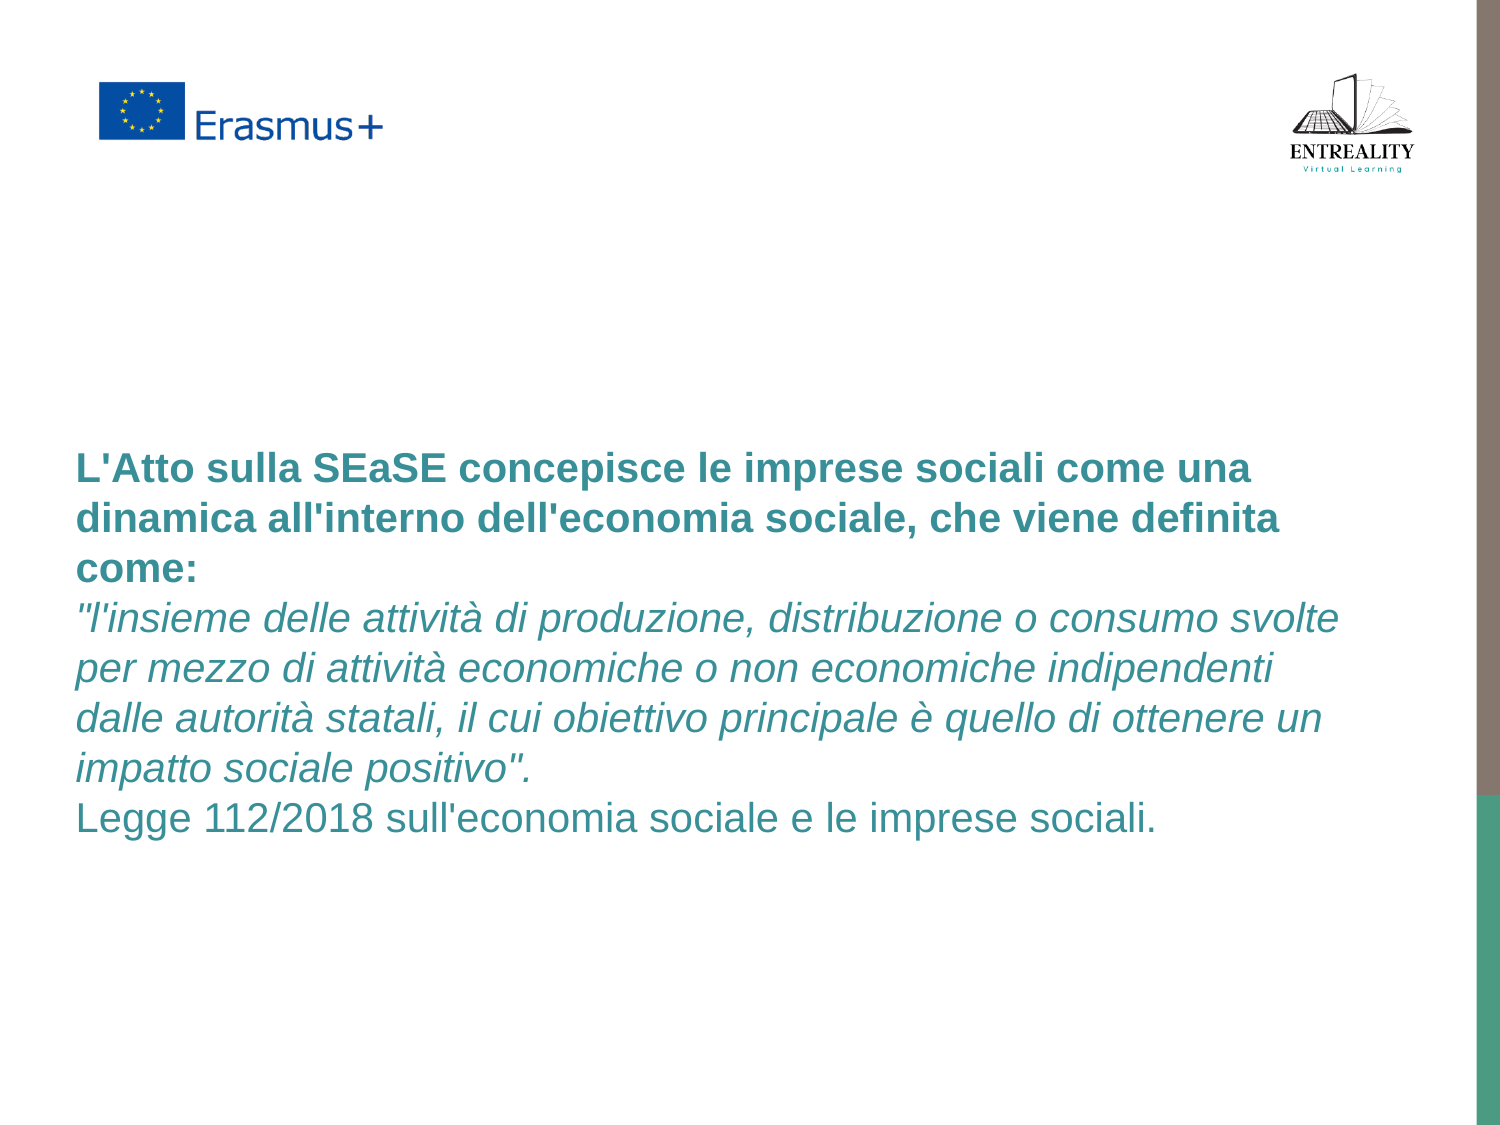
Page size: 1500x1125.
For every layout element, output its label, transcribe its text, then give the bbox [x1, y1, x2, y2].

picture [81, 64, 399, 156]
title L'Atto sulla SEaSE concepisce le imprese sociali come una dinamica all'interno dell'economia sociale, che viene definita come: "l'insieme delle attività di produzione, distribuzione o consumo svolte per mezzo di attività economiche o non economiche indipendenti dalle autorità statali, il cui obiettivo principale è quello di ottenere un impatto sociale positivo". Legge 112/2018 sull'economia sociale e le imprese sociali. [60, 382, 1385, 1010]
subtitle [105, 656, 1301, 751]
picture [1246, 17, 1458, 229]
